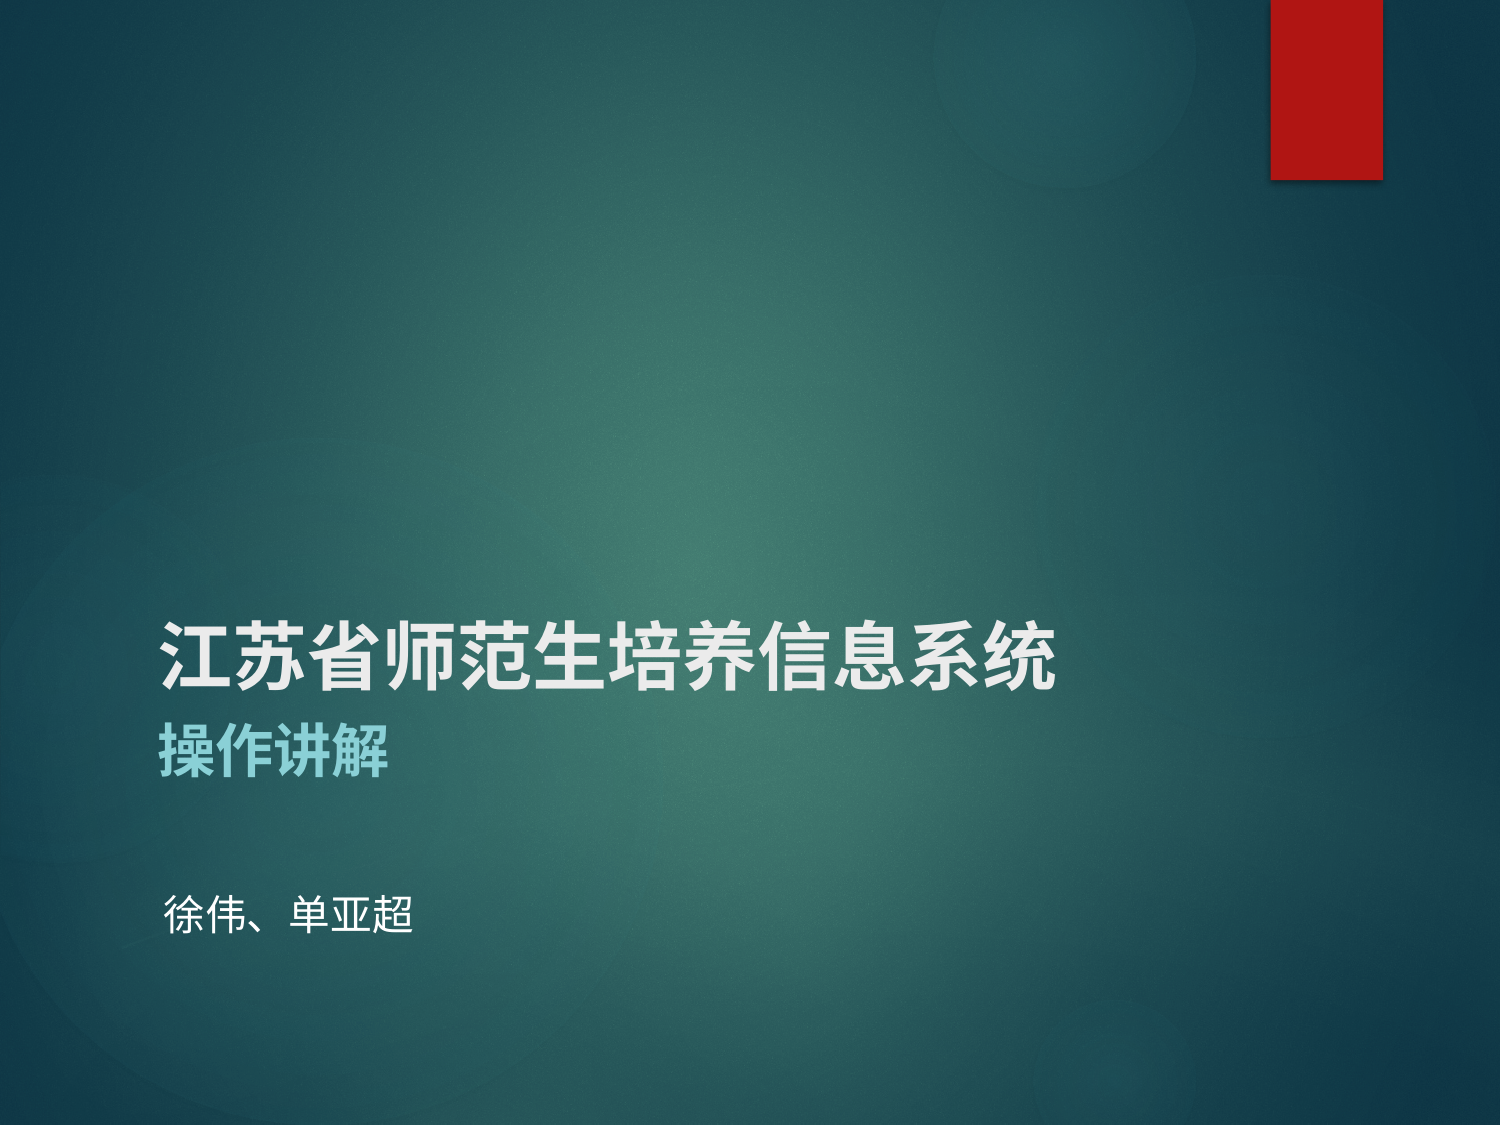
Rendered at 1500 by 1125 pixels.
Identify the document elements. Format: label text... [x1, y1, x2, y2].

subtitle 操作讲解 [142, 707, 1229, 849]
text_box 徐伟、单亚超 [148, 881, 429, 947]
title 江苏省师范生培养信息系统 [142, 160, 1229, 707]
